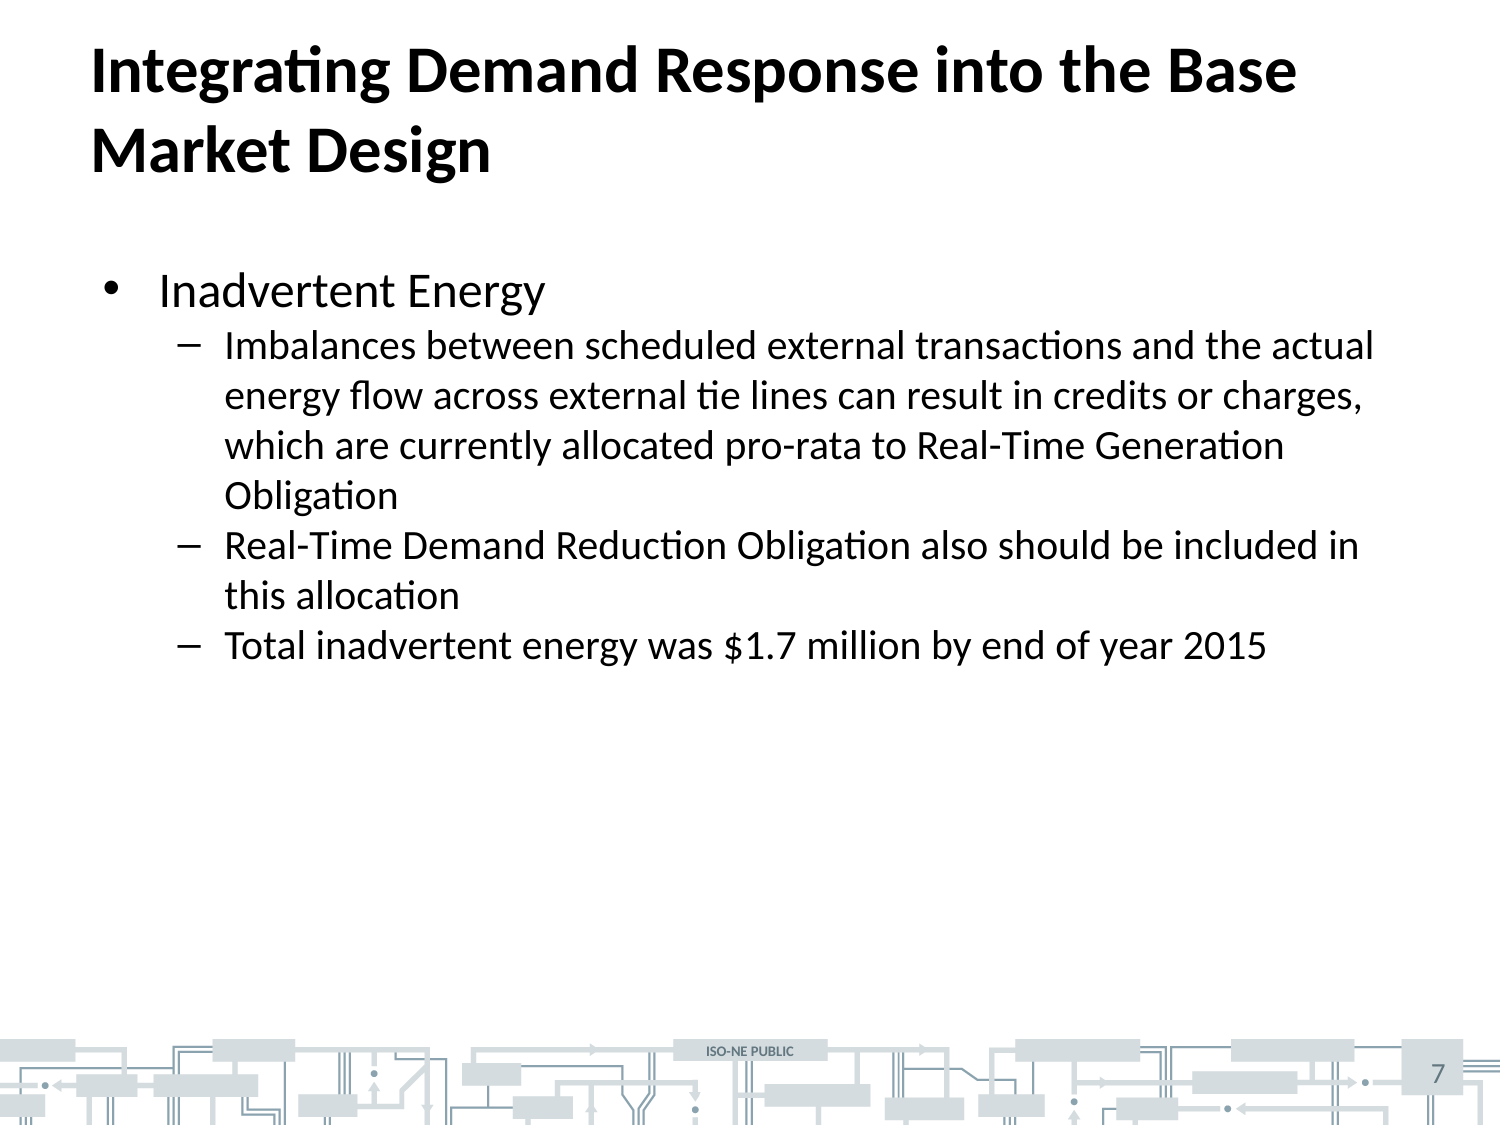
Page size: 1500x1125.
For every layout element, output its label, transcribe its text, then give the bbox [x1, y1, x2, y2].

picture [0, 1031, 1500, 1125]
slide_number 7 [1412, 1050, 1464, 1094]
list Inadvertent Energy Imbalances between scheduled external transactions and the actual energy flow across external tie lines can result in credits or charges, which are currently allocated pro-rata to Real-Time Generation Obligation Real-Time Demand Reduction Obligation also should be included in this allocation Total inadvertent energy was $1.7 million by end of year 2015 [87, 249, 1438, 1038]
title Integrating Demand Response into the Base Market Design [75, 12, 1425, 200]
